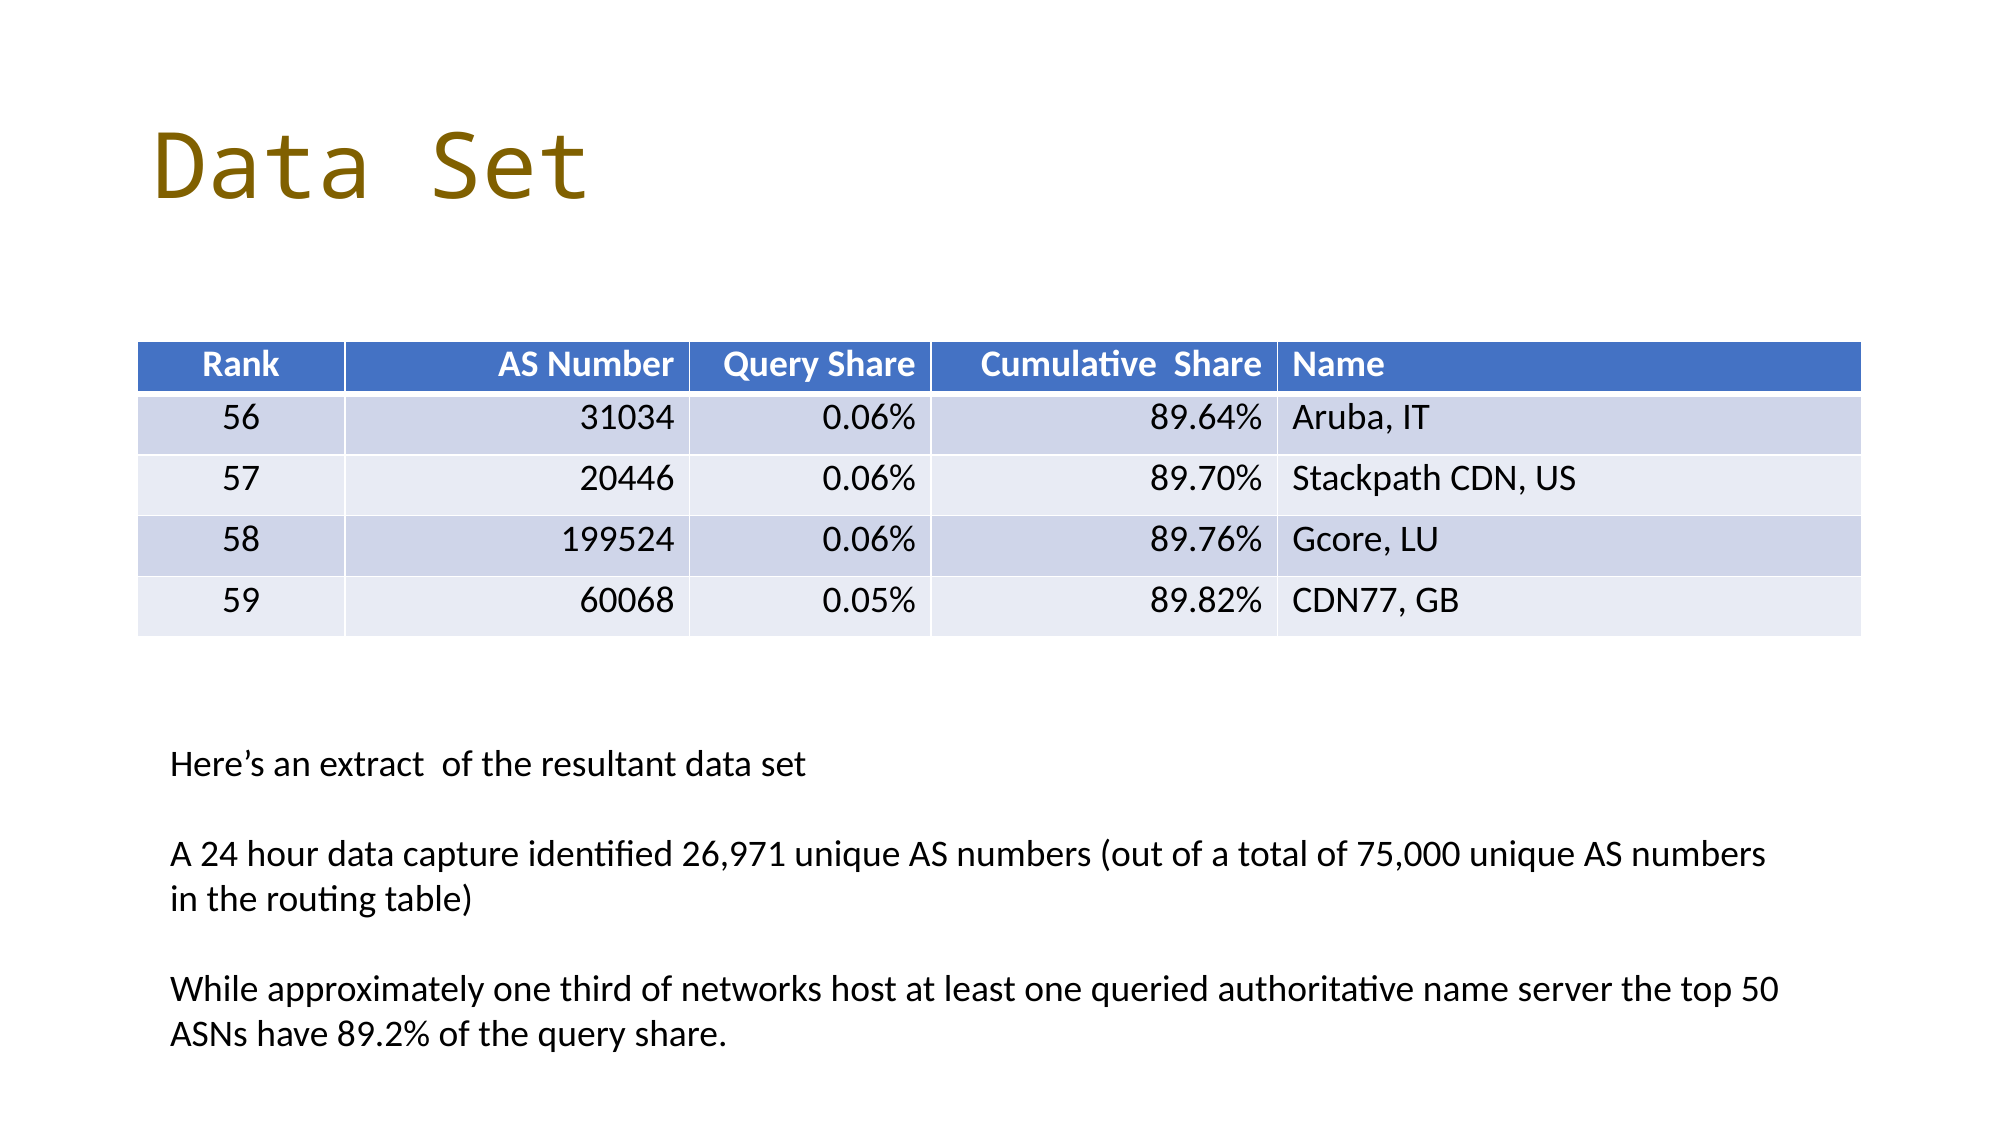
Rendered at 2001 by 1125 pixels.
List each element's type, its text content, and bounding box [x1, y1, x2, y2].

table_header Cumulative Share [932, 342, 1277, 391]
table_header Query Share [690, 342, 930, 391]
table_header Rank [138, 342, 344, 391]
table_cell 60068 [346, 577, 689, 636]
table_cell Aruba, IT [1278, 397, 1861, 454]
table_cell 58 [138, 516, 344, 576]
table_cell 199524 [346, 516, 689, 576]
title Data Set [137, 59, 1863, 278]
table_cell 89.82% [932, 577, 1277, 636]
table_cell 89.76% [932, 516, 1277, 576]
table_cell 59 [138, 577, 344, 636]
table_cell 31034 [346, 397, 689, 454]
table_cell 20446 [346, 456, 689, 515]
table_cell 0.06% [690, 397, 930, 454]
table_cell CDN77, GB [1278, 577, 1861, 636]
table_cell Stackpath CDN, US [1278, 456, 1861, 515]
table_cell 0.05% [690, 577, 930, 636]
table_header Name [1278, 342, 1861, 391]
table_cell 57 [138, 456, 344, 515]
table_cell 56 [138, 397, 344, 454]
table_cell 0.06% [690, 456, 930, 515]
table_cell Gcore, LU [1278, 516, 1861, 576]
table_cell 0.06% [690, 516, 930, 576]
text_box Here’s an extract of the resultant data set A 24 hour data capture identified 26,971 unique AS numbers (out of a total of 75,000 unique AS numbers in the routing table) While approximately one third of networks host at least one queried authoritative name server the top 50 ASNs have 89.2% of the query share. [155, 731, 1816, 1062]
table_header AS Number [346, 342, 689, 391]
table_cell 89.64% [932, 397, 1277, 454]
table_cell 89.70% [932, 456, 1277, 515]
